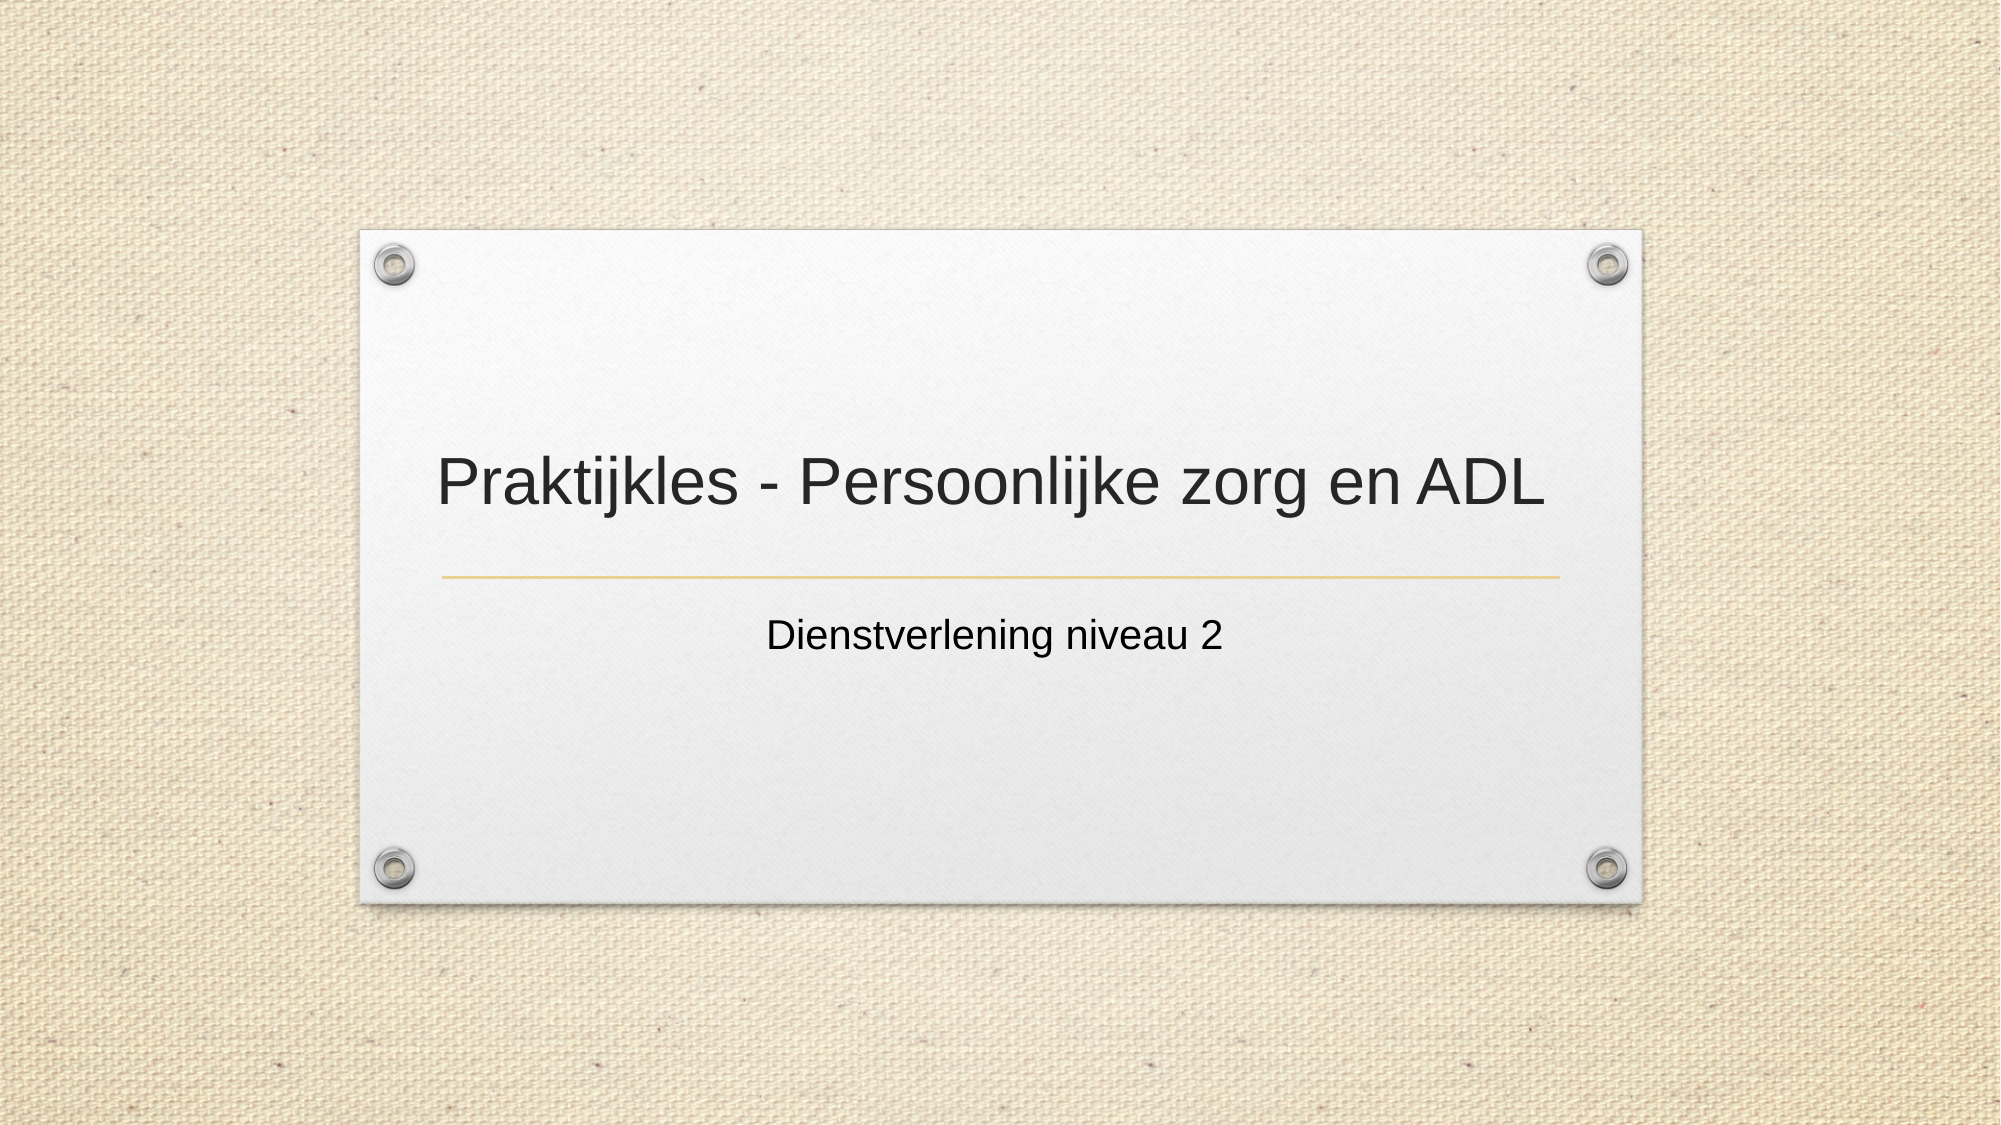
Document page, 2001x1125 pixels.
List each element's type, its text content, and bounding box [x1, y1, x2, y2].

picture [0, 0, 2001, 1125]
title Praktijkles - Persoonlijke zorg en ADL [363, 276, 1637, 525]
subtitle Dienstverlening niveau 2 [441, 600, 1560, 817]
